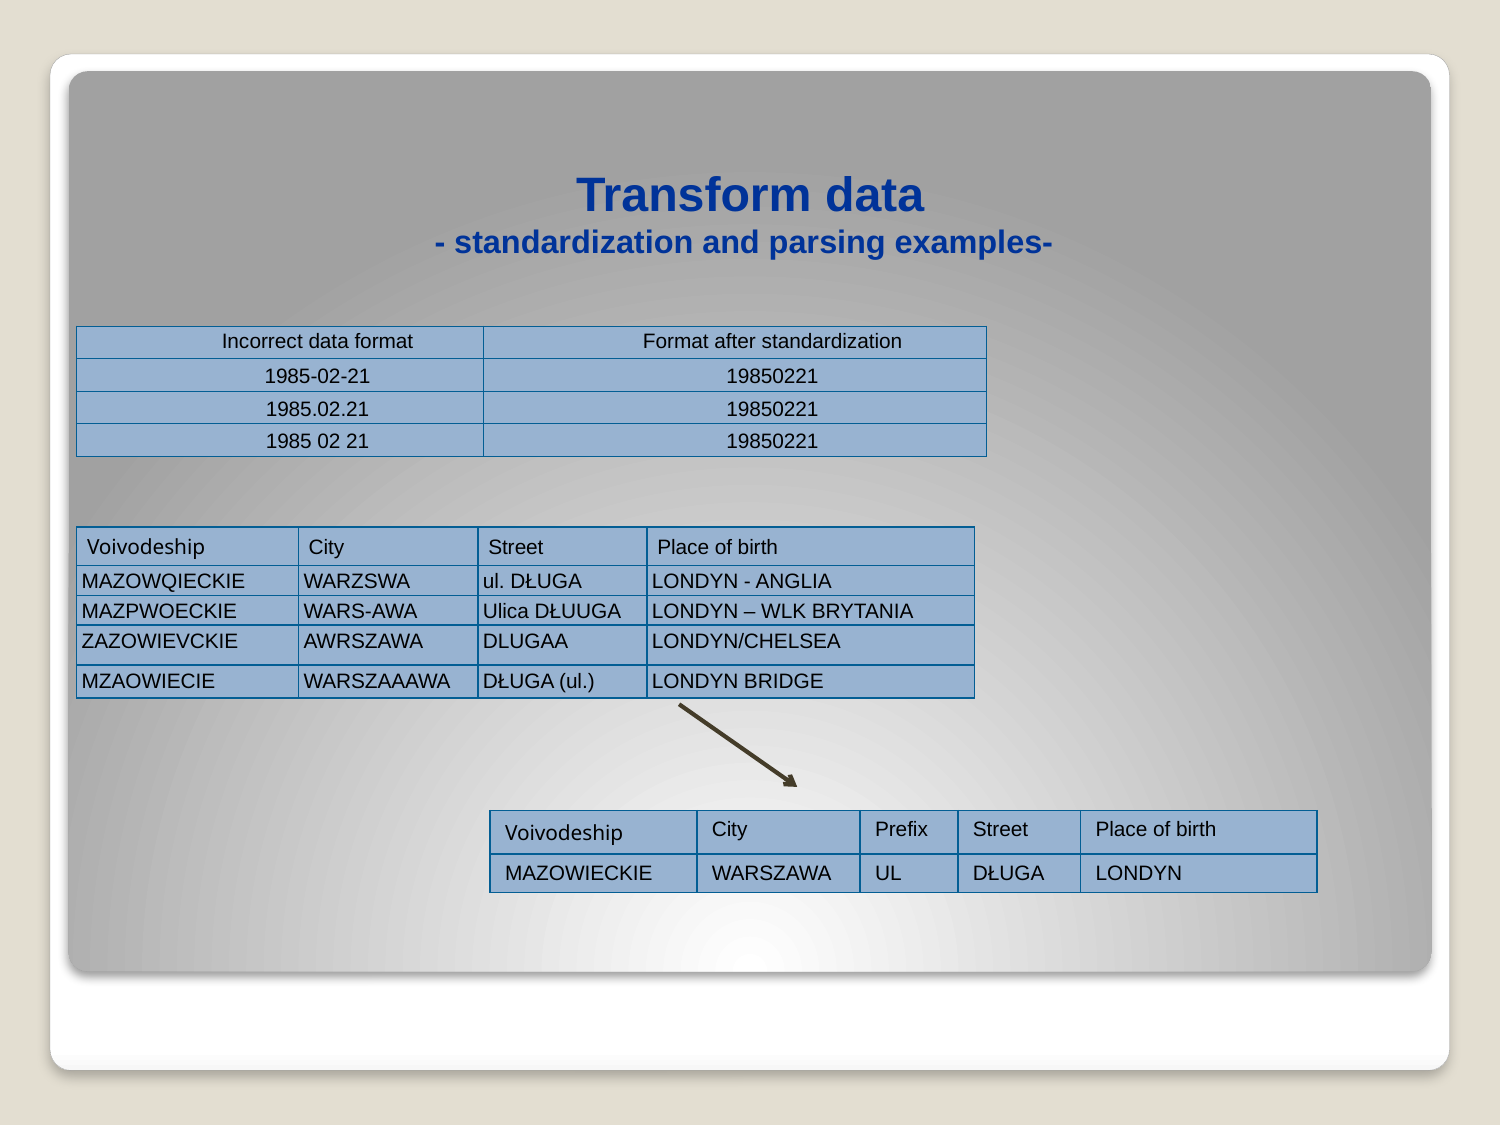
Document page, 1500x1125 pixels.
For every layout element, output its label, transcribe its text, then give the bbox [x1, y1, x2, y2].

table_cell LONDYN - ANGLIA [648, 566, 974, 595]
table_cell 19850221 [484, 359, 986, 391]
table_cell DŁUGA [959, 855, 1080, 892]
table_cell 19850221 [484, 392, 986, 423]
table_cell UL [861, 855, 957, 892]
table_cell 1985 02 21 [77, 424, 483, 456]
table_header City [299, 528, 477, 565]
table_cell 1985.02.21 [77, 392, 483, 423]
table_header Street [479, 528, 646, 565]
table_cell LONDYN [1081, 855, 1316, 892]
table_cell MAZOWIECKIE [491, 855, 696, 892]
table_cell WARZSWA [299, 566, 477, 595]
table_header Prefix [861, 811, 957, 853]
table_header Place of birth [648, 528, 974, 565]
table_cell MAZOWQIECKIE [77, 566, 298, 595]
table_cell AWRSZAWA [299, 626, 477, 664]
table_cell WARSZAAAWA [299, 666, 477, 697]
table_cell DLUGAA [479, 626, 646, 664]
table_cell WARSZAWA [698, 855, 859, 892]
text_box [678, 703, 798, 788]
table_header Format after standardization [484, 327, 986, 358]
table_header Place of birth [1081, 811, 1316, 853]
table_cell ul. DŁUGA [479, 566, 646, 595]
table_cell 19850221 [484, 424, 986, 456]
table_header Street [959, 811, 1080, 853]
table_cell LONDYN BRIDGE [648, 666, 974, 697]
table_cell Ulica DŁUUGA [479, 596, 646, 624]
table_header Voivodeship [77, 528, 298, 565]
table_cell LONDYN – WLK BRYTANIA [648, 596, 974, 624]
table_header Incorrect data format [77, 327, 483, 358]
table_cell 1985-02-21 [77, 359, 483, 391]
table_cell MZAOWIECIE [77, 666, 298, 697]
table_header Voivodeship [491, 811, 696, 853]
table_cell DŁUGA (ul.) [479, 666, 646, 697]
table_cell MAZPWOECKIE [77, 596, 298, 624]
table_cell ZAZOWIEVCKIE [77, 626, 298, 664]
title Transform data - standardization and parsing examples- [88, 103, 1400, 268]
table_cell LONDYN/CHELSEA [648, 626, 974, 664]
table_cell WARS-AWA [299, 596, 477, 624]
table_header City [698, 811, 859, 853]
